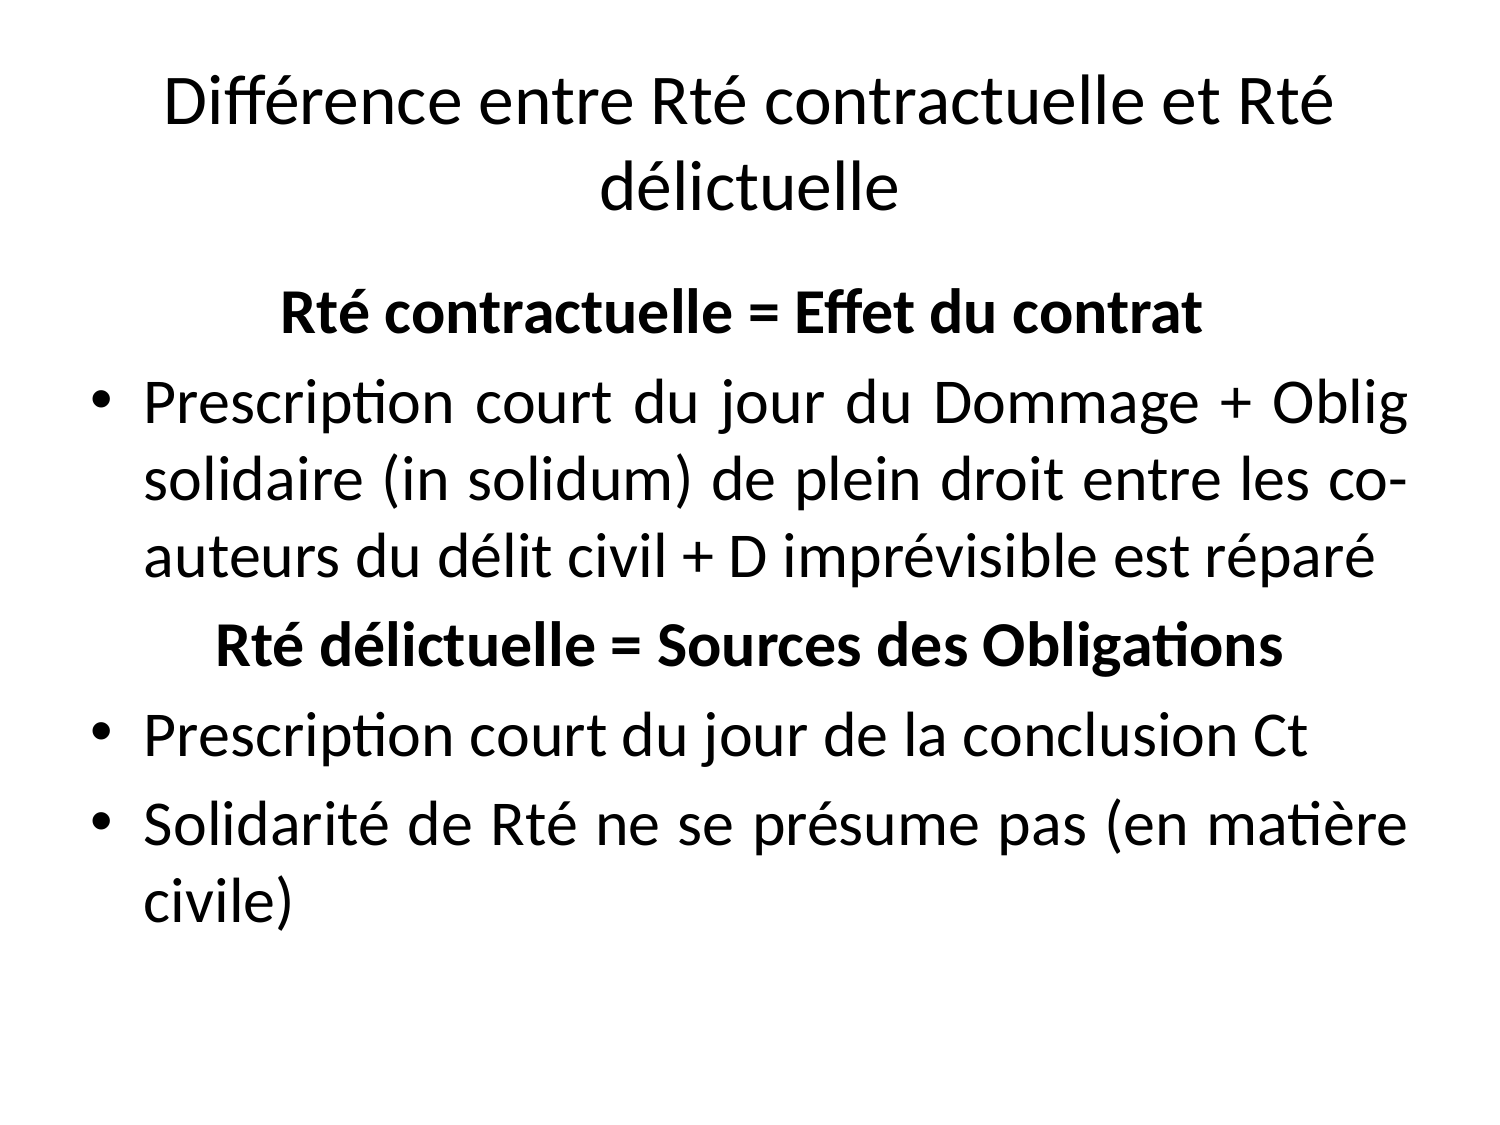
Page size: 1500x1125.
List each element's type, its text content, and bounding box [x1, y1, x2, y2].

list Rté contractuelle = Effet du contrat Prescription court du jour du Dommage + Oblig solidaire (in solidum) de plein droit entre les co-auteurs du délit civil + D imprévisible est réparé Rté délictuelle = Sources des Obligations Prescription court du jour de la conclusion Ct Solidarité de Rté ne se présume pas (en matière civile) [75, 262, 1425, 1005]
title Différence entre Rté contractuelle et Rté délictuelle [75, 45, 1425, 233]
